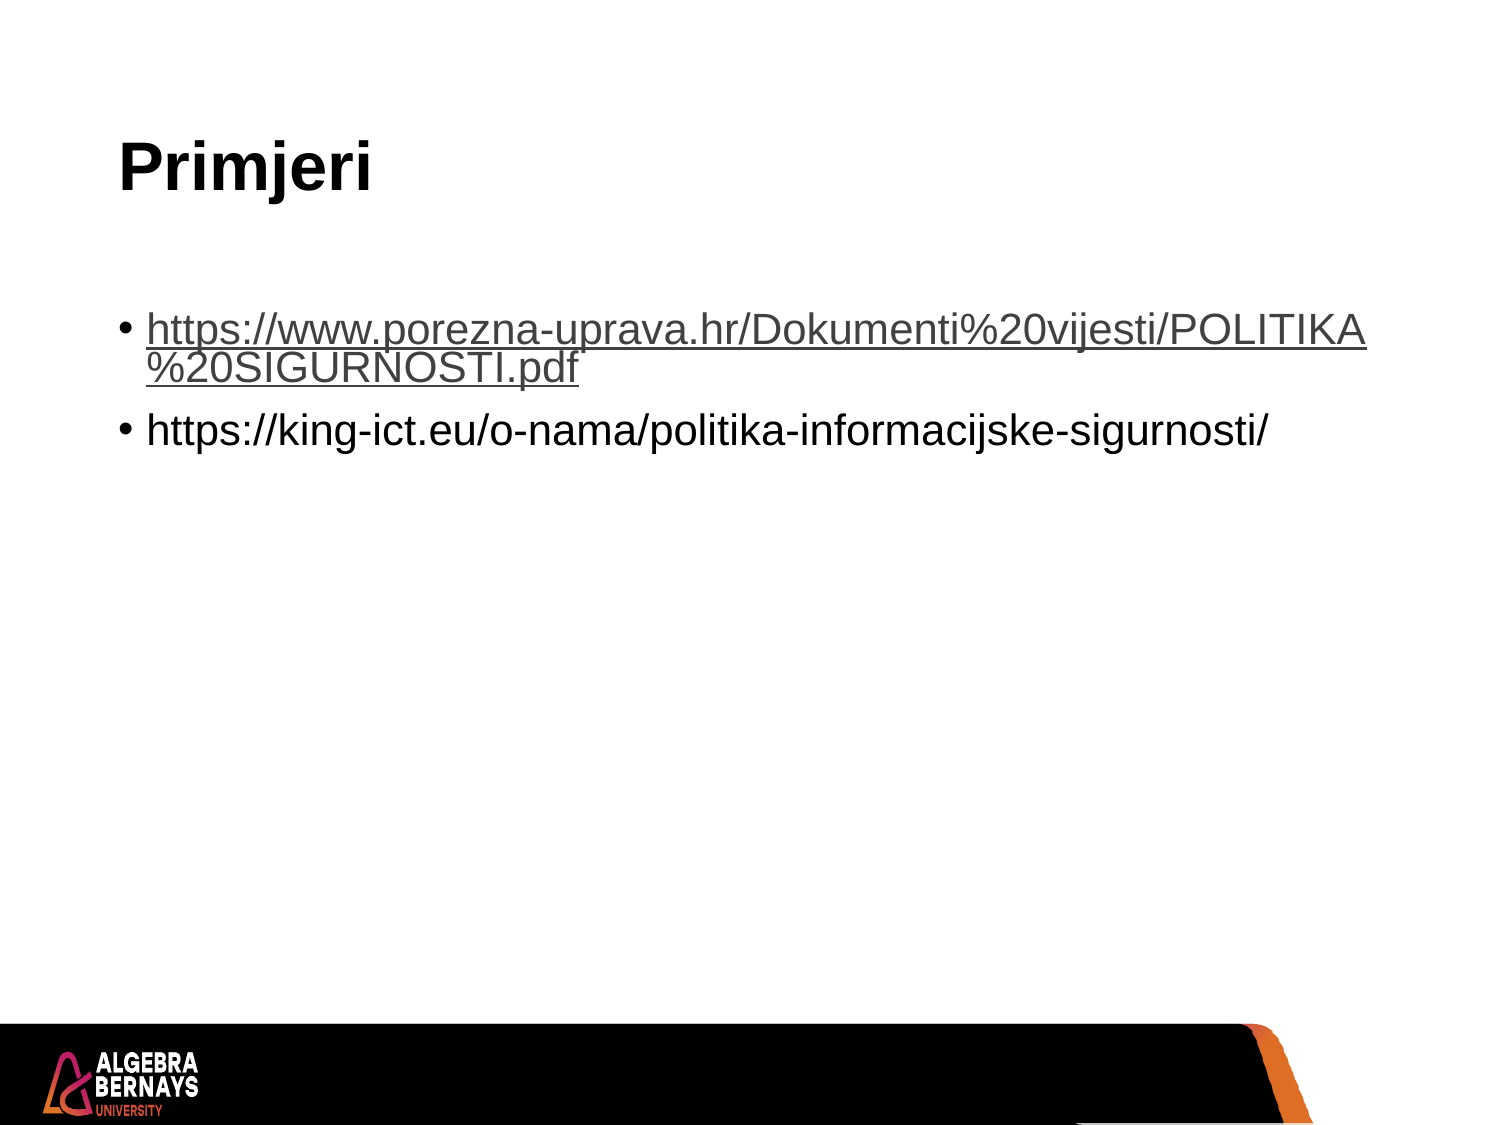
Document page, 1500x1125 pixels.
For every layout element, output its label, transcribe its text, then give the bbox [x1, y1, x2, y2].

list https://www.porezna-uprava.hr/Dokumenti%20vijesti/POLITIKA%20SIGURNOSTI.pdf https://king-ict.eu/o-nama/politika-informacijske-sigurnosti/ [103, 299, 1397, 1014]
picture [0, 1023, 1468, 1125]
title Primjeri [103, 59, 1397, 278]
